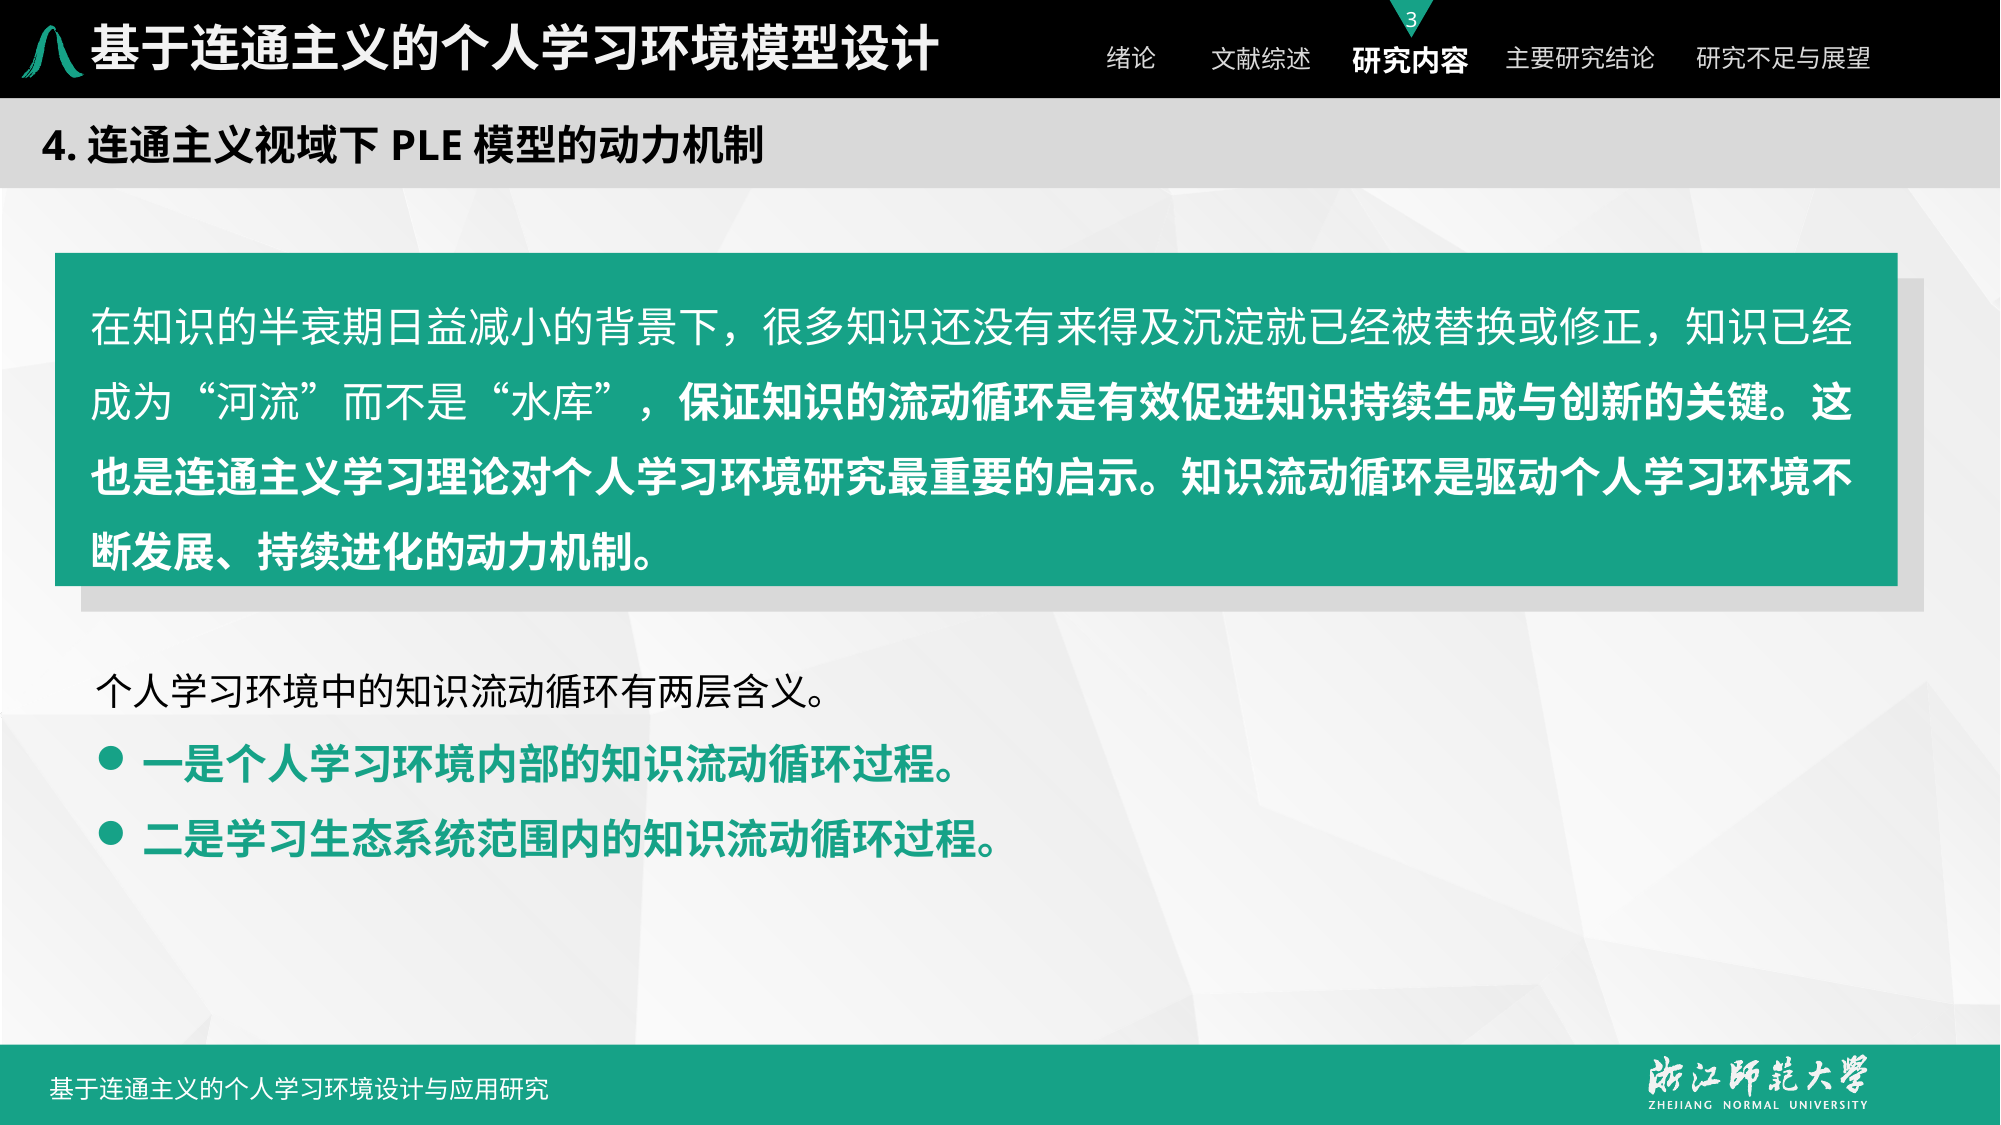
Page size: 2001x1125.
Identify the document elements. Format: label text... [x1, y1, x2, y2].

text_box 个人学习环境中的知识流动循环有两层含义。 一是个人学习环境内部的知识流动循环过程。 二是学习生态系统范围内的知识流动循环过程。 [80, 638, 1048, 871]
picture [0, 0, 2001, 1125]
list 4.连通主义视域下PLE模型的动力机制 [27, 111, 835, 183]
text_box [54, 252, 1899, 587]
text_box [80, 277, 1925, 613]
list 基于连通主义的个人学习环境模型设计 [75, 16, 965, 87]
text_box 在知识的半衰期日益减小的背景下，很多知识还没有来得及沉淀就已经被替换或修正，知识已经成为“河流”而不是“水库”，保证知识的流动循环是有效促进知识持续生成与创新的关键。这也是连通主义学习理论对个人学习环境研究最重要的启示。知识流动循环是驱动个人学习环境不断发展、持续进化的动力机制。 [75, 267, 1869, 583]
